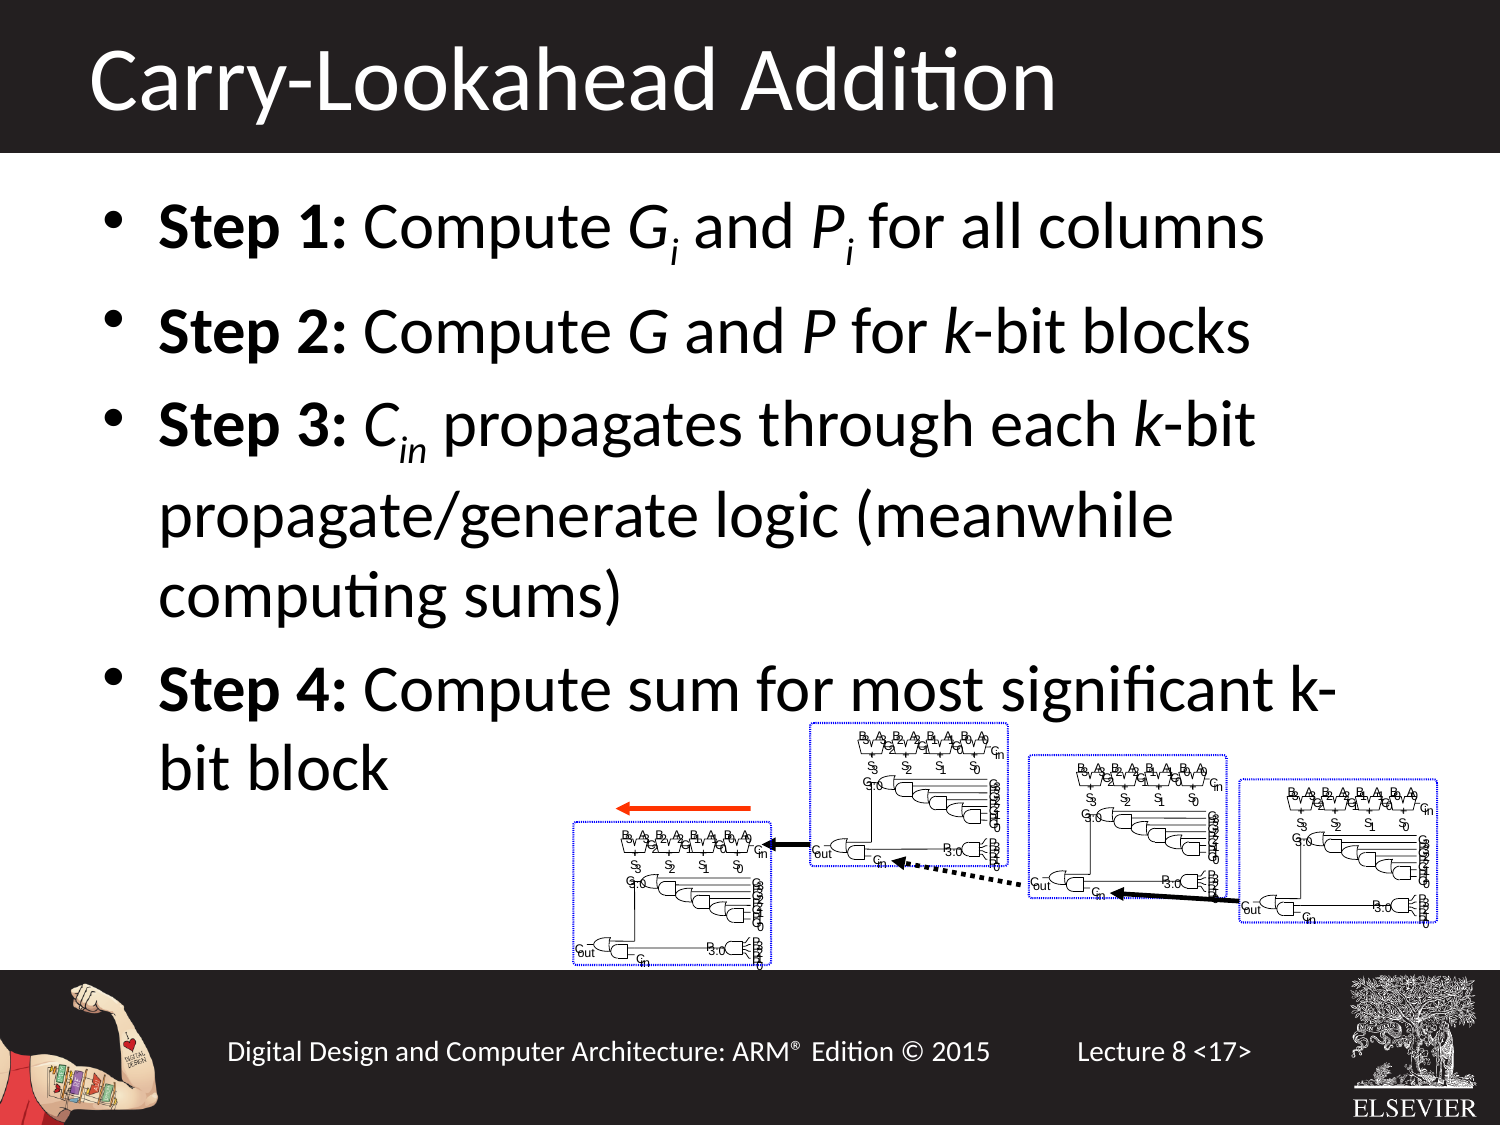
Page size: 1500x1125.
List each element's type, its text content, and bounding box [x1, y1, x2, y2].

text_box Step 1: Compute Gi and Pi for all columns Step 2: Compute G and P for k-bit blocks Step 3: Cin propagates through each k-bit propagate/generate logic (meanwhile computing sums) Step 4: Compute sum for most significant k-bit block [87, 174, 1375, 1025]
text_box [573, 722, 1438, 969]
picture [0, 979, 163, 1125]
text_box Carry-Lookahead Addition [75, 11, 1375, 136]
picture [1350, 974, 1477, 1117]
